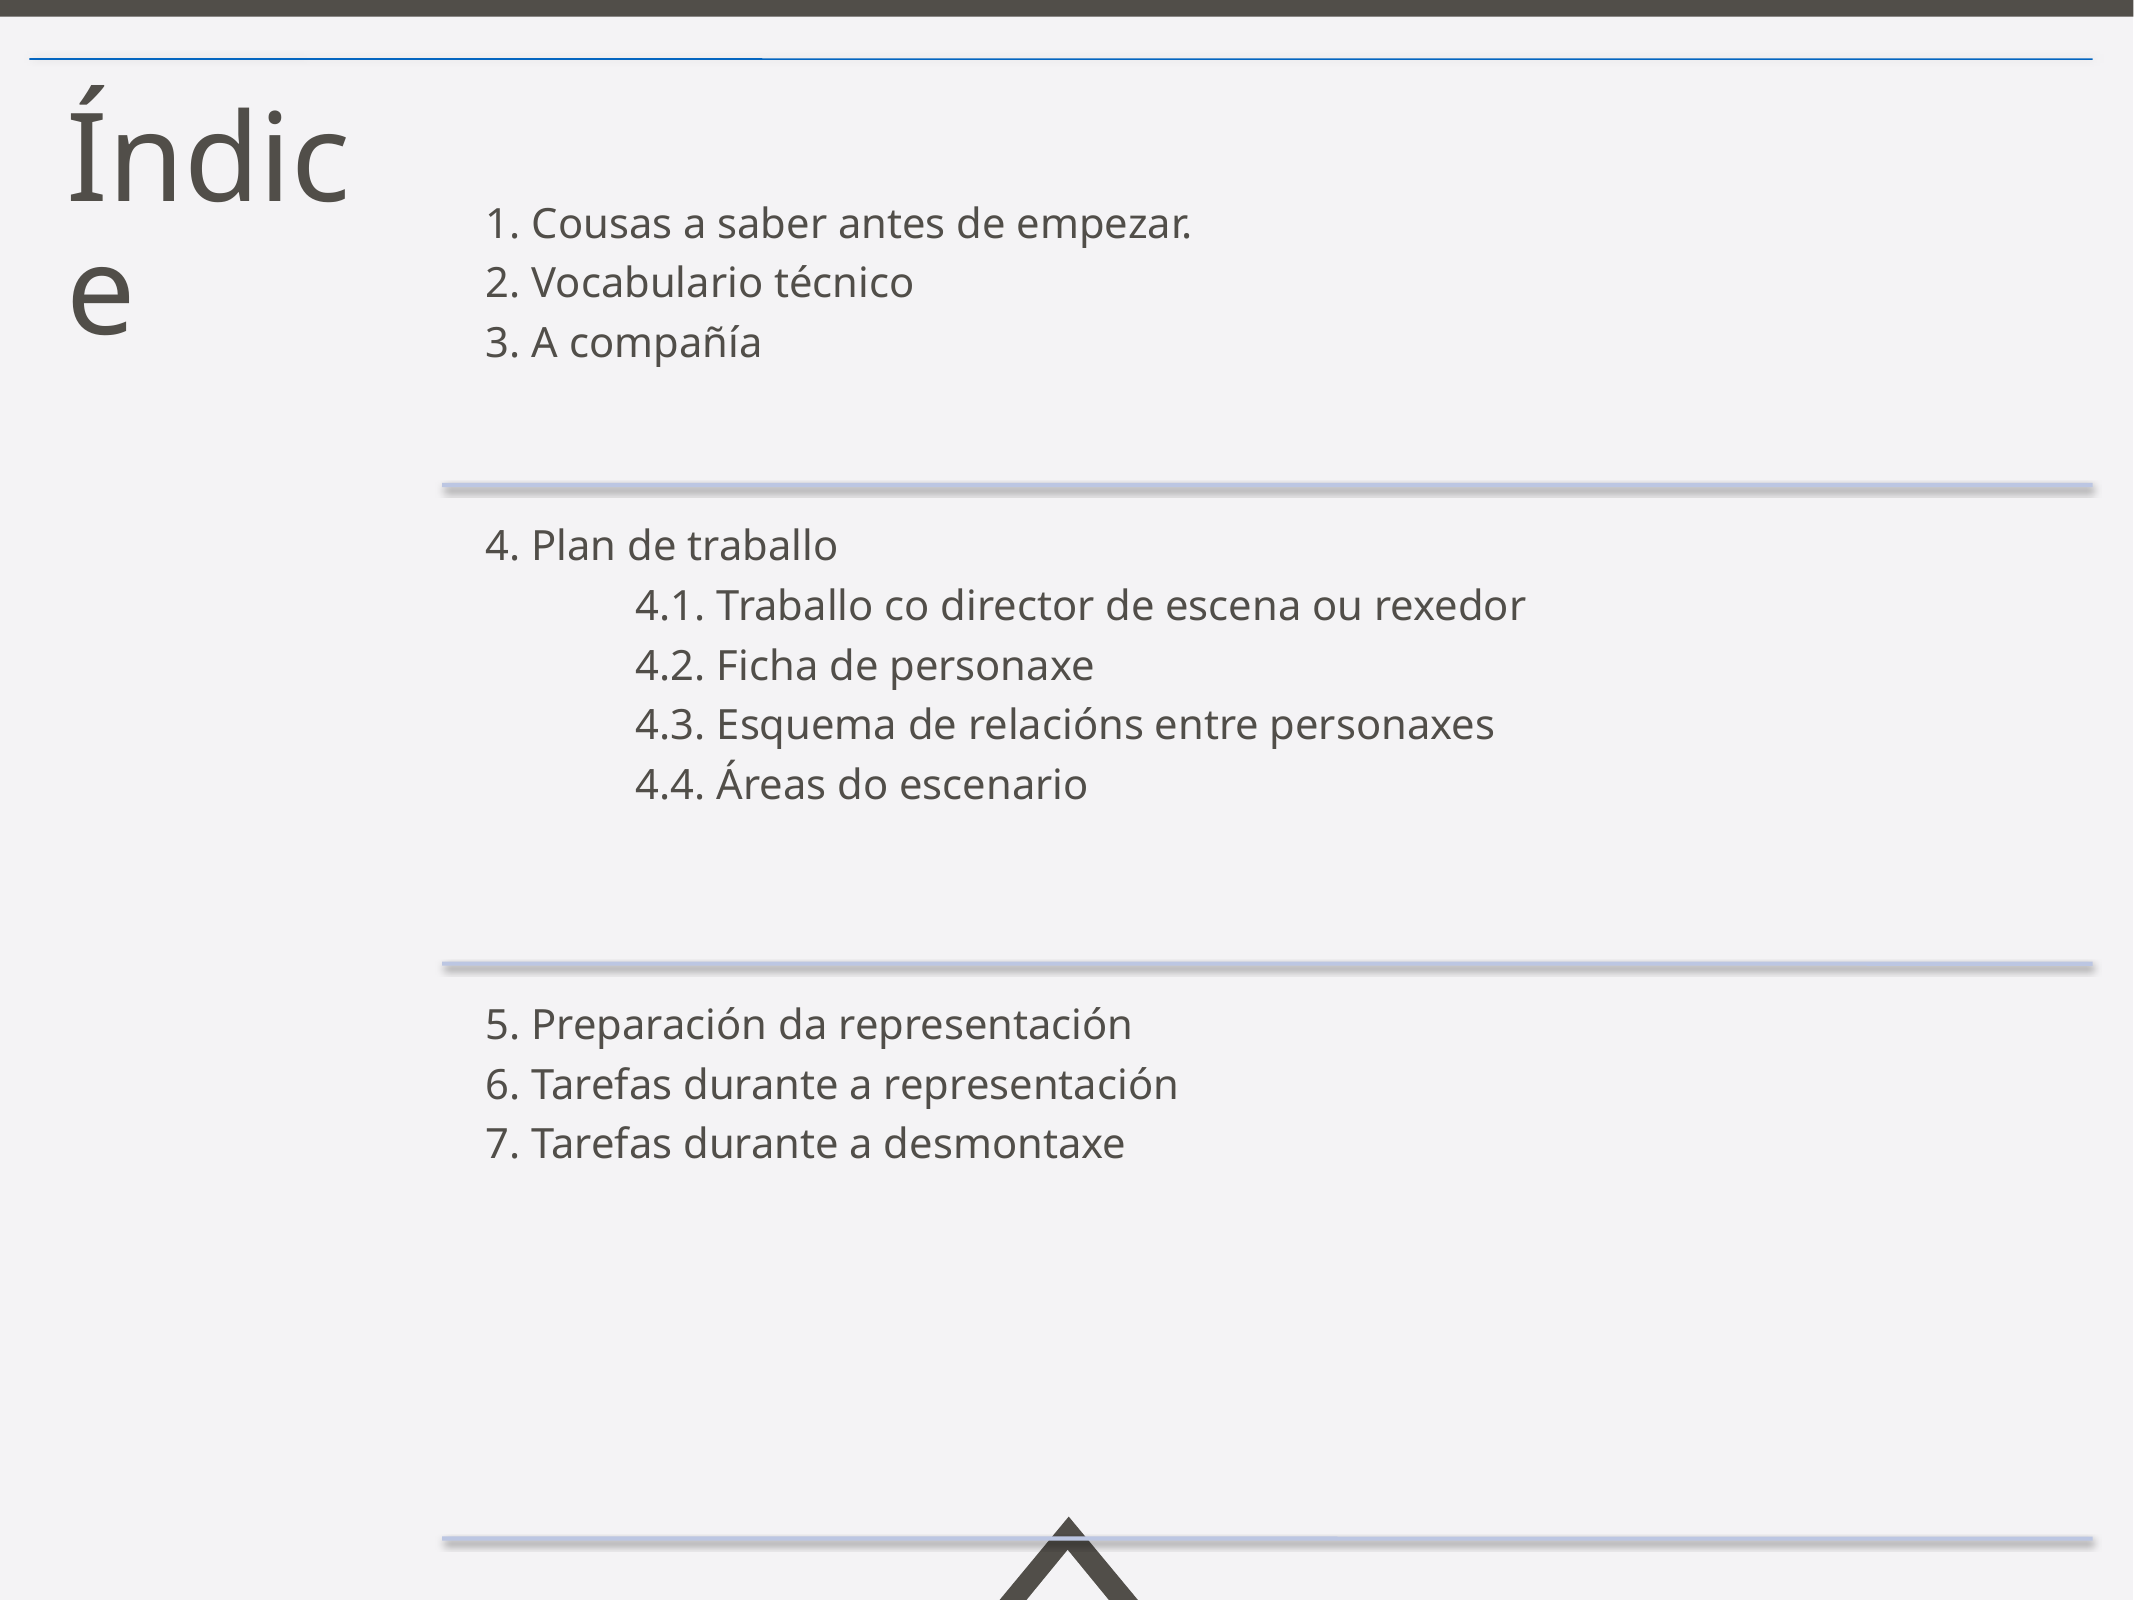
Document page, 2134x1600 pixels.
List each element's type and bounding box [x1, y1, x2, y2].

text_box [29, 58, 2093, 1567]
